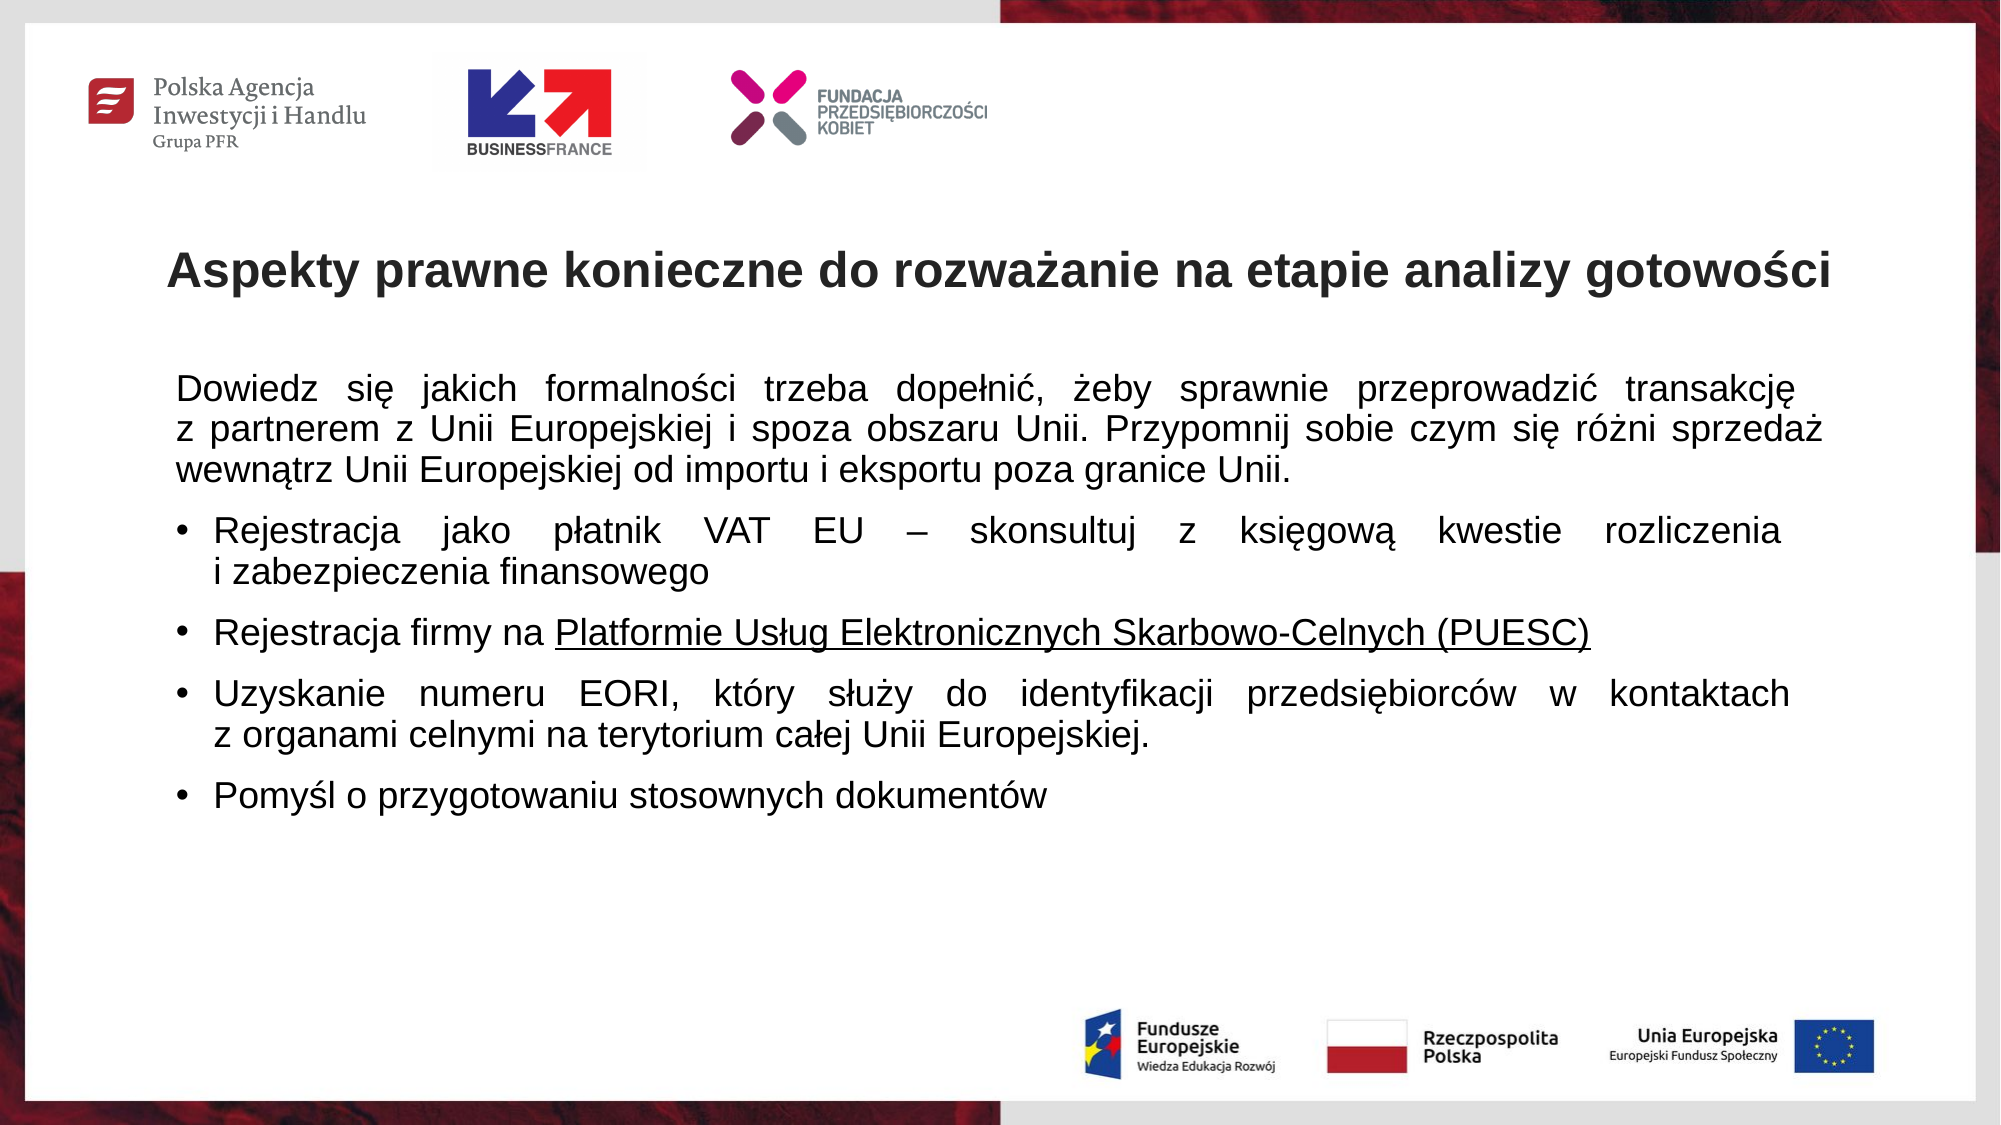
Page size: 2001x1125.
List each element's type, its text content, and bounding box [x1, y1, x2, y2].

title Aspekty prawne konieczne do rozważanie na etapie analizy gotowości [137, 218, 1863, 325]
list Dowiedz się jakich formalności trzeba dopełnić, żeby sprawnie przeprowadzić transakcję z partnerem z Unii Europejskiej i spoza obszaru Unii. Przypomnij sobie czym się różni sprzedaż wewnątrz Unii Europejskiej od importu i eksportu poza granice Unii. Rejestracja jako płatnik VAT EU – skonsultuj z księgową kwestie rozliczenia i zabezpieczenia finansowego Rejestracja firmy na Platformie Usług Elektronicznych Skarbowo-Celnych (PUESC) Uzyskanie numeru EORI, który służy do identyfikacji przedsiębiorców w kontaktach z organami celnymi na terytorium całej Unii Europejskiej. Pomyśl o przygotowaniu stosownych dokumentów [160, 361, 1839, 1023]
picture [0, 0, 2001, 1125]
